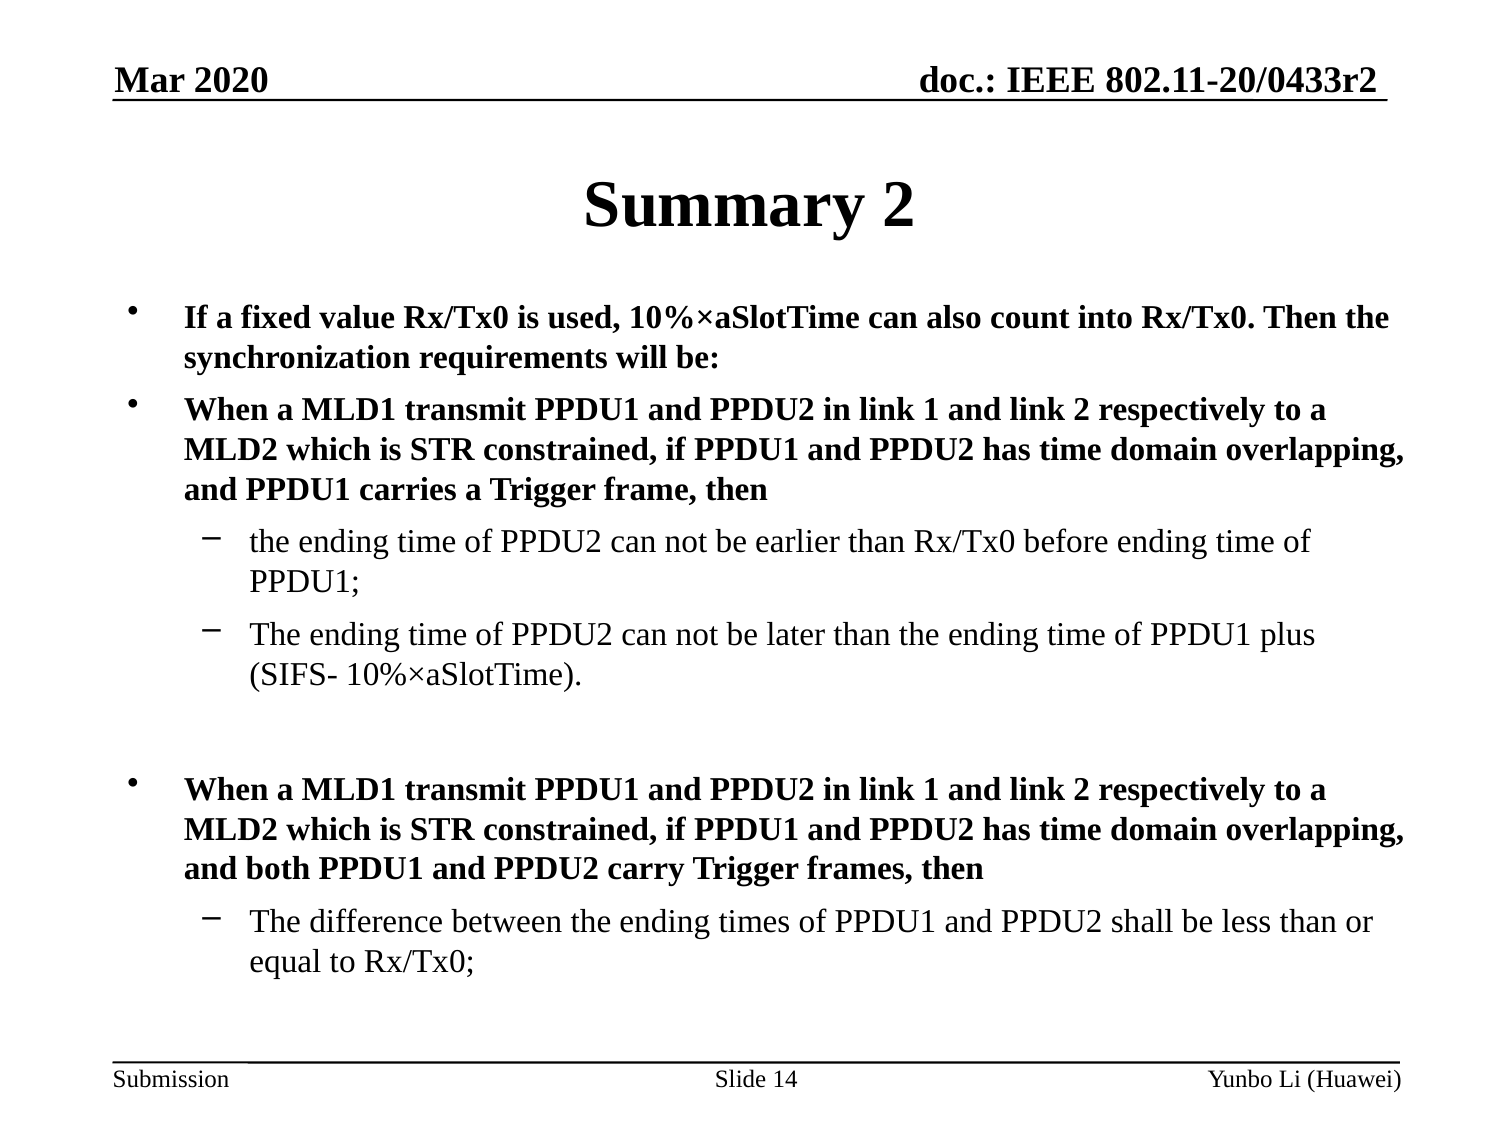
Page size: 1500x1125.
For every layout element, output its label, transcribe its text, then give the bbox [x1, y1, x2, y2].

title Summary 2 [112, 112, 1388, 288]
footer Yunbo Li (Huawei) [1204, 1061, 1402, 1093]
list If a fixed value Rx/Tx0 is used, 10%×aSlotTime can also count into Rx/Tx0. Then the synchronization requirements will be: When a MLD1 transmit PPDU1 and PPDU2 in link 1 and link 2 respectively to a MLD2 which is STR constrained, if PPDU1 and PPDU2 has time domain overlapping, and PPDU1 carries a Trigger frame, then the ending time of PPDU2 can not be earlier than Rx/Tx0 before ending time of PPDU1; The ending time of PPDU2 can not be later than the ending time of PPDU1 plus (SIFS- 10%×aSlotTime). When a MLD1 transmit PPDU1 and PPDU2 in link 1 and link 2 respectively to a MLD2 which is STR constrained, if PPDU1 and PPDU2 has time domain overlapping, and both PPDU1 and PPDU2 carry Trigger frames, then The difference between the ending times of PPDU1 and PPDU2 shall be less than or equal to Rx/Tx0; [112, 287, 1425, 1024]
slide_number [114, 54, 271, 101]
slide_number Slide 14 [712, 1061, 800, 1093]
